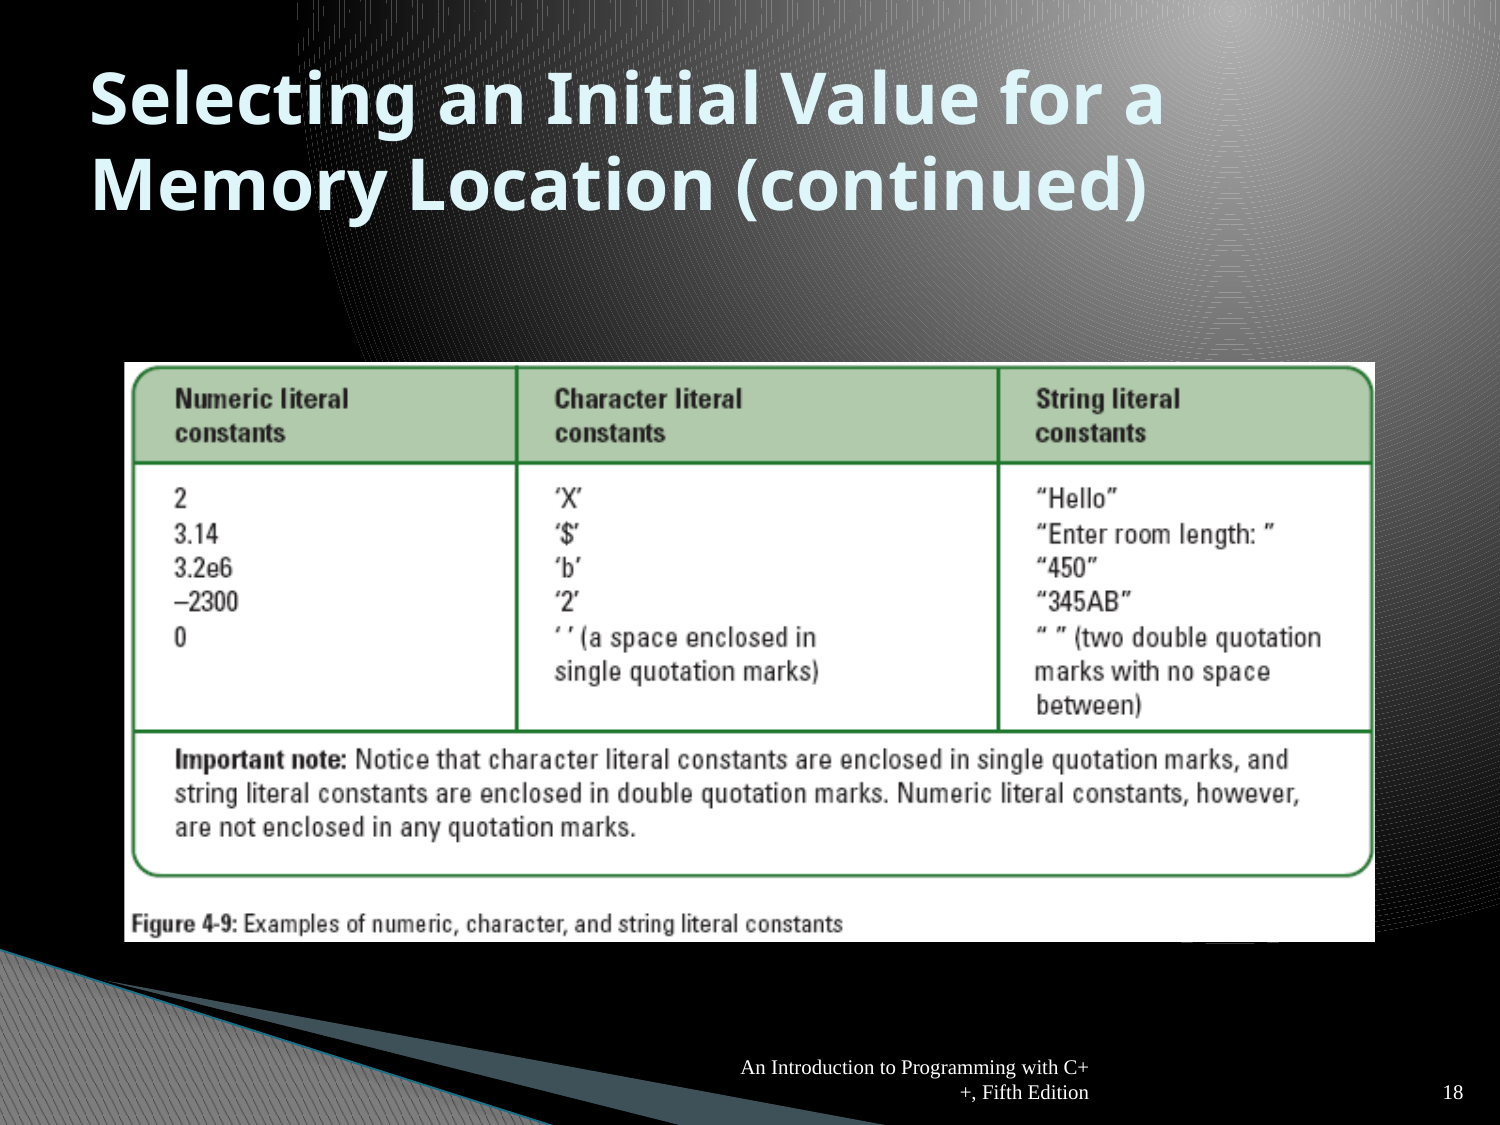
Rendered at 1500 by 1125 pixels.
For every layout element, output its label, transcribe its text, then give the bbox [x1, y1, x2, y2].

picture [124, 362, 1376, 942]
title Selecting an Initial Value for a Memory Location (continued) [75, 45, 1425, 233]
slide_number 18 [1418, 1051, 1479, 1112]
picture [0, 952, 543, 1125]
footer An Introduction to Programming with C++, Fifth Edition [718, 1051, 1105, 1112]
